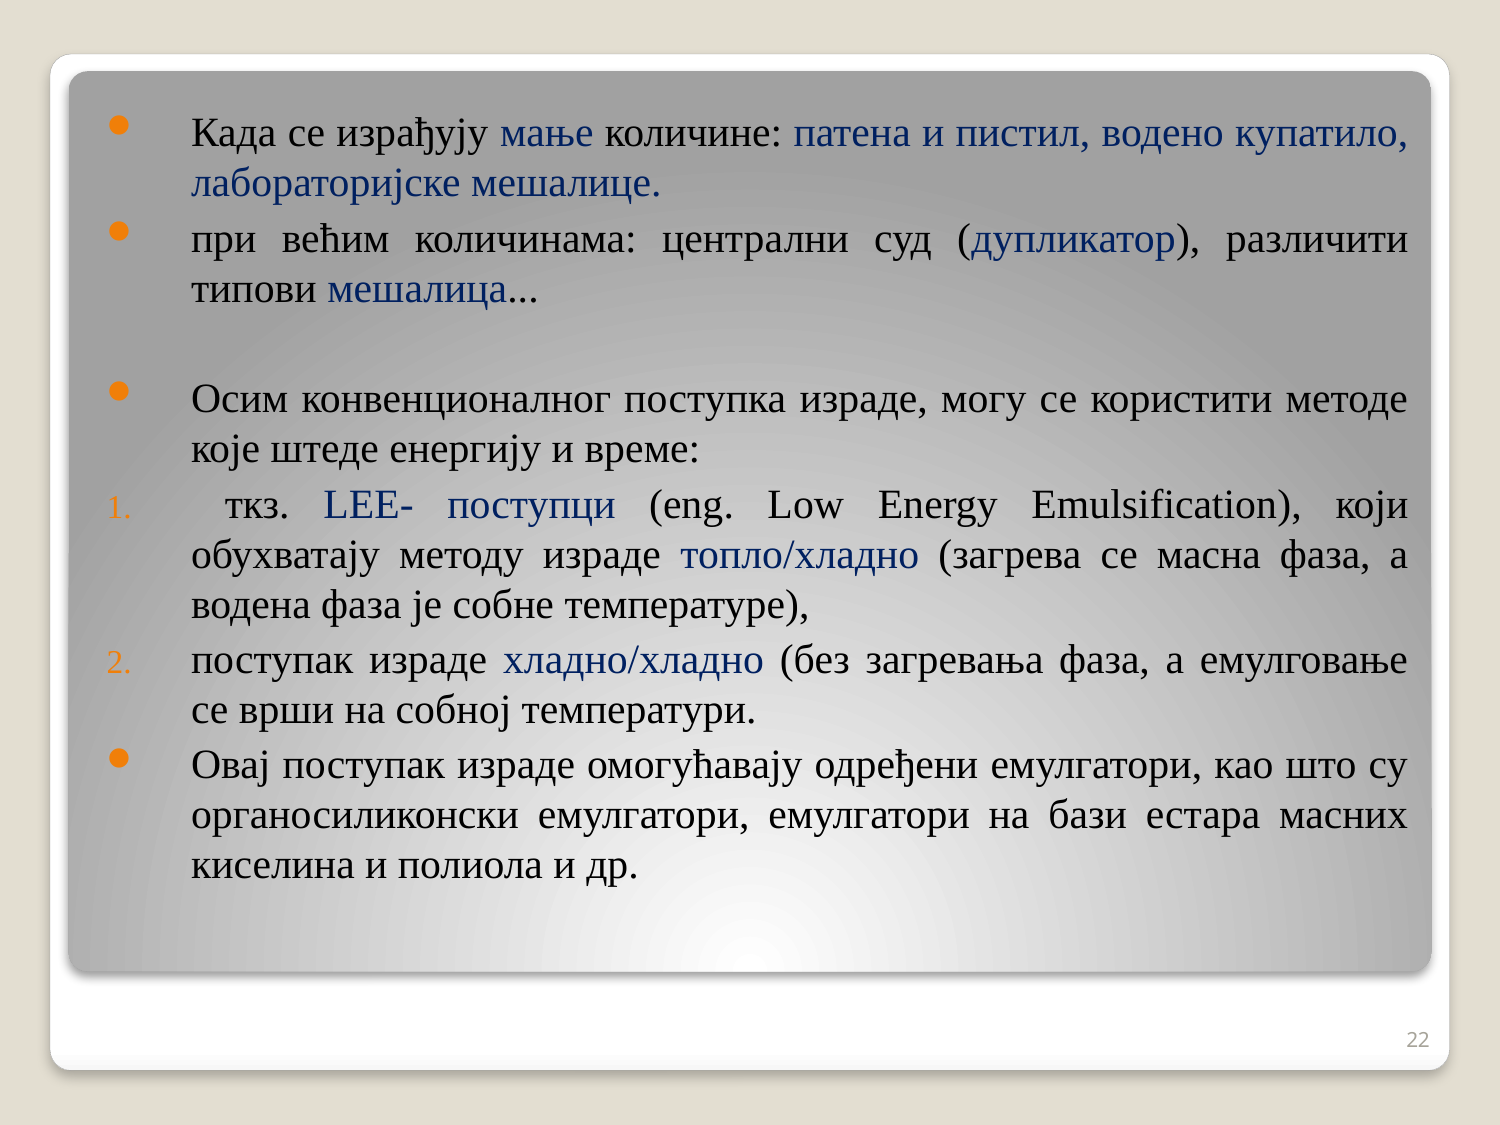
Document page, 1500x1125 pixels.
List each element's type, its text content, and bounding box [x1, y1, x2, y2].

list Када се израђују мање количине: патена и пистил, водено купатило, лабораторијске мешалице. при већим количинама: централни суд (дупликатор), различити типови мешалица... Осим конвенционалног поступка израде, могу се користити методе које штеде енергију и време: ткз. LEE- поступци (eng. Low Energy Emulsification), који обухватају методу израде топло/хладно (загрева се масна фаза, а водена фаза је собне температуре), поступак израде хладно/хладно (без загревања фаза, а емулговање се врши на собној температури. Овај поступак израде омогућавају одређени емулгатори, као што су органосиликонски емулгатори, емулгатори на бази естара масних киселина и полиола и др. [76, 90, 1424, 1047]
slide_number 22 [1369, 1002, 1445, 1063]
